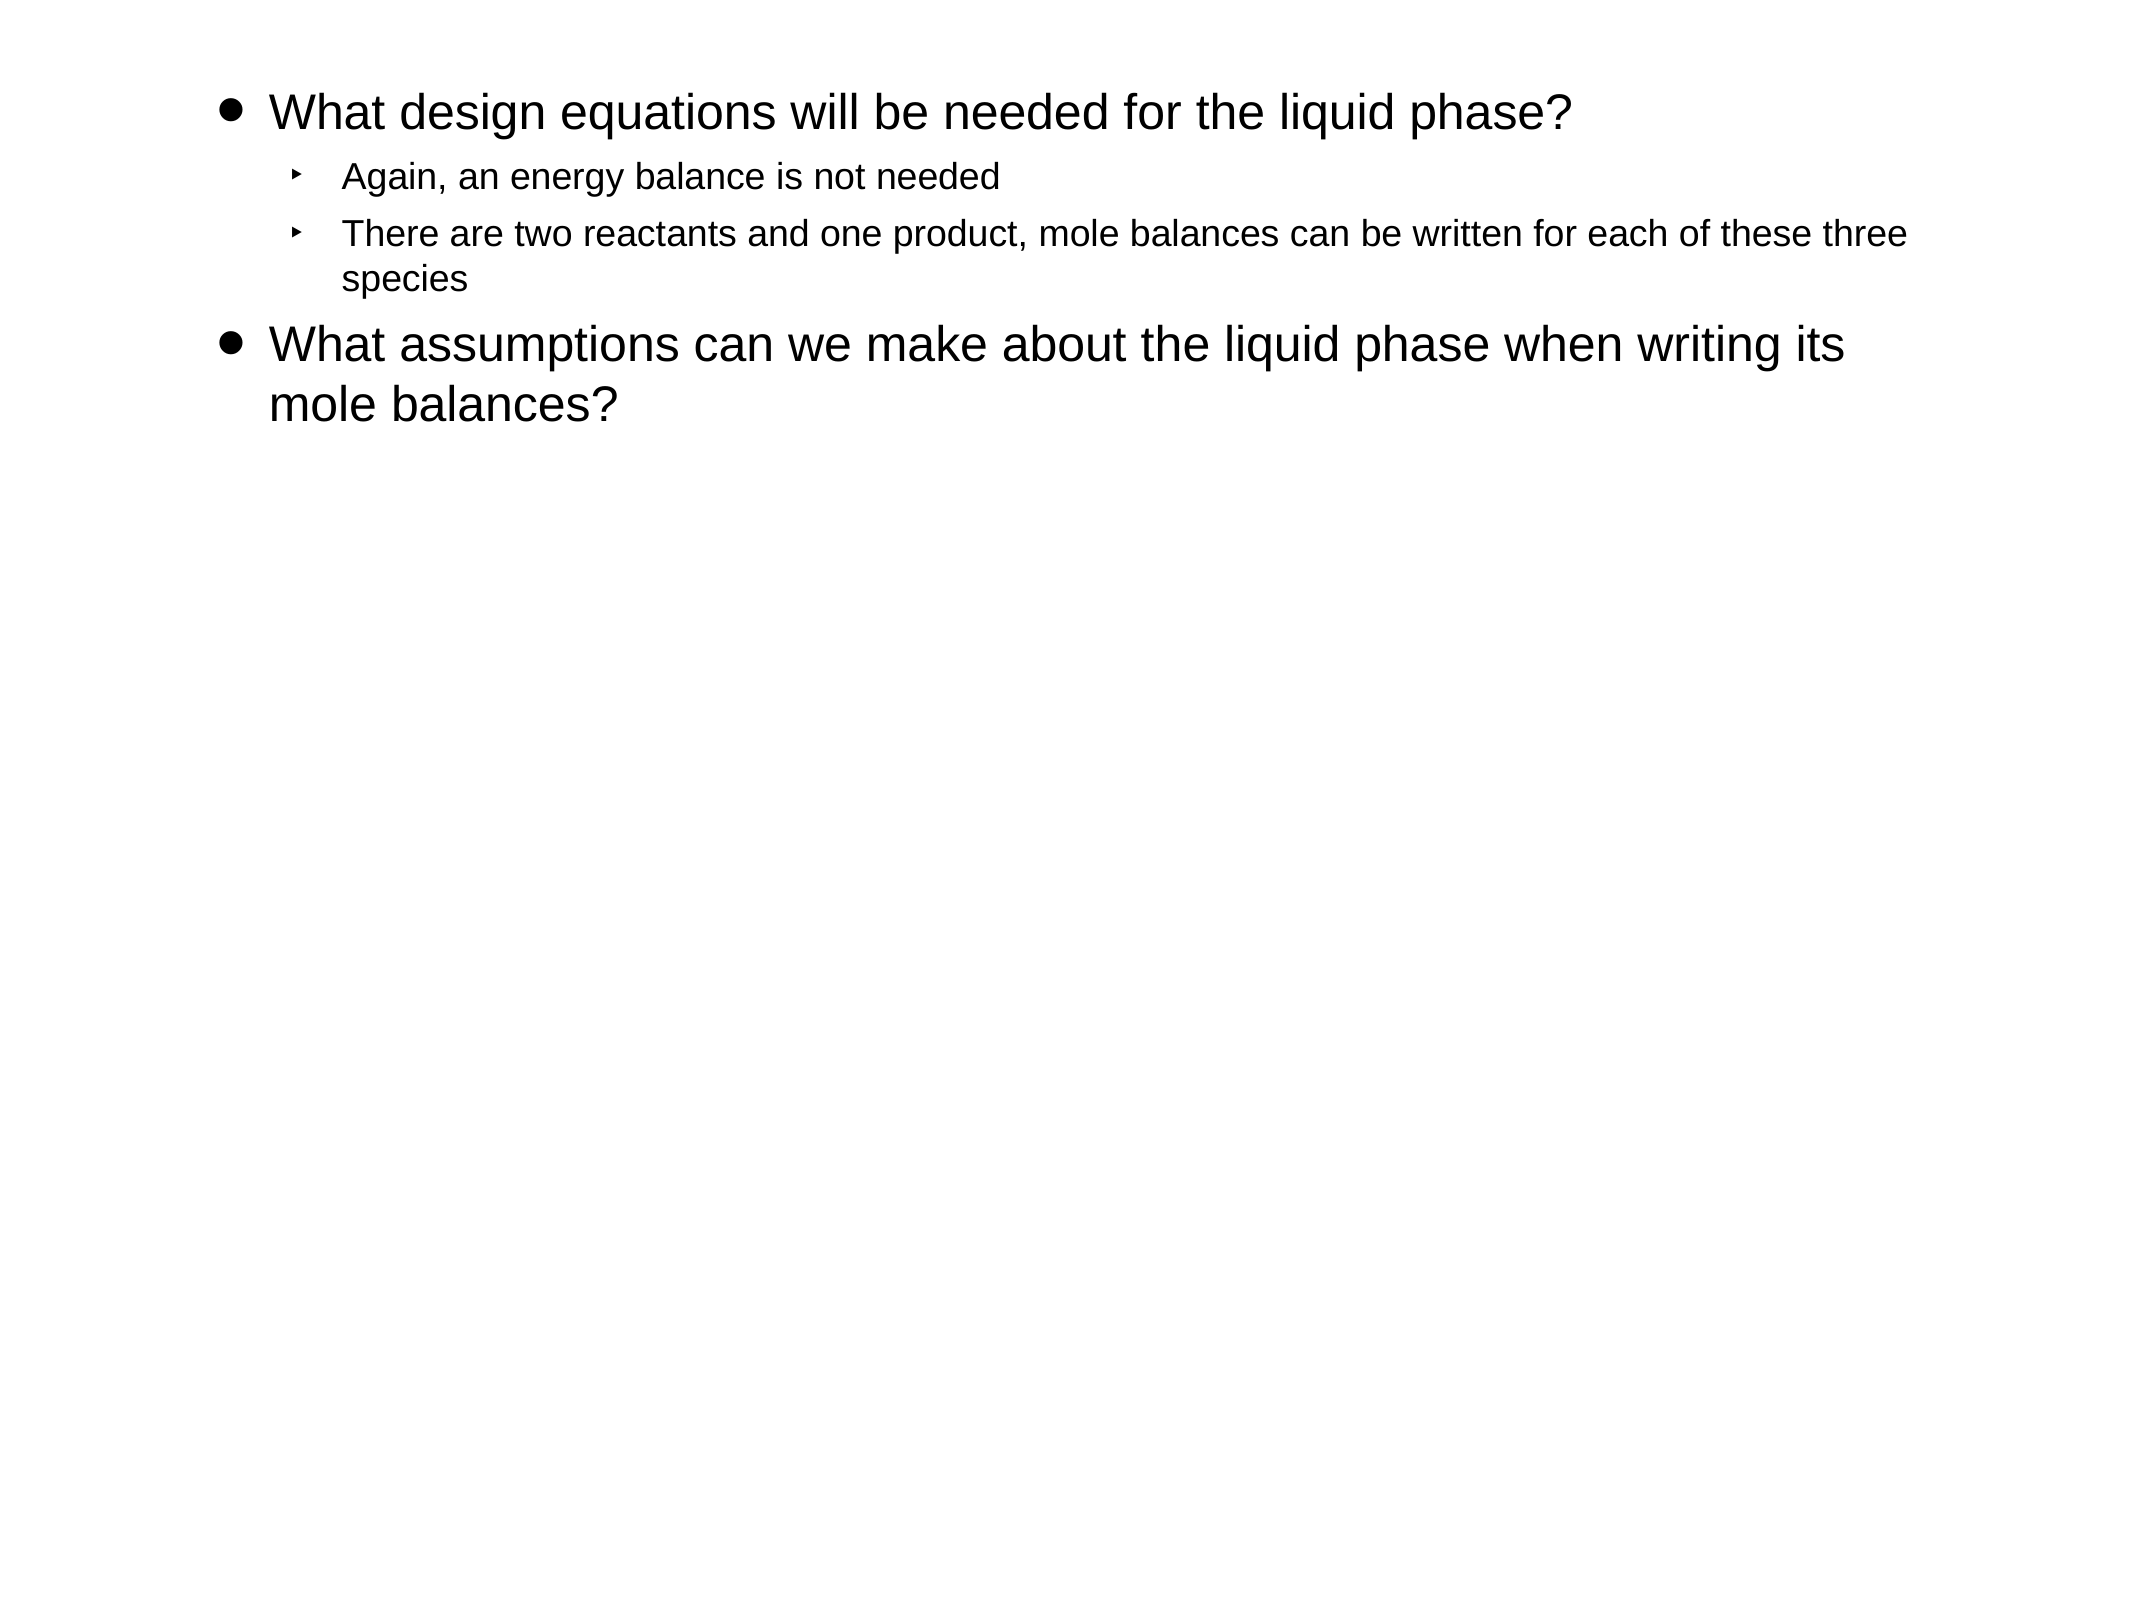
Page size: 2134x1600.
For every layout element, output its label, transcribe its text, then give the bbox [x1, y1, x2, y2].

list What design equations will be needed for the liquid phase? Again, an energy balance is not needed There are two reactants and one product, mole balances can be written for each of these three species What assumptions can we make about the liquid phase when writing its mole balances? [208, 70, 1925, 1478]
